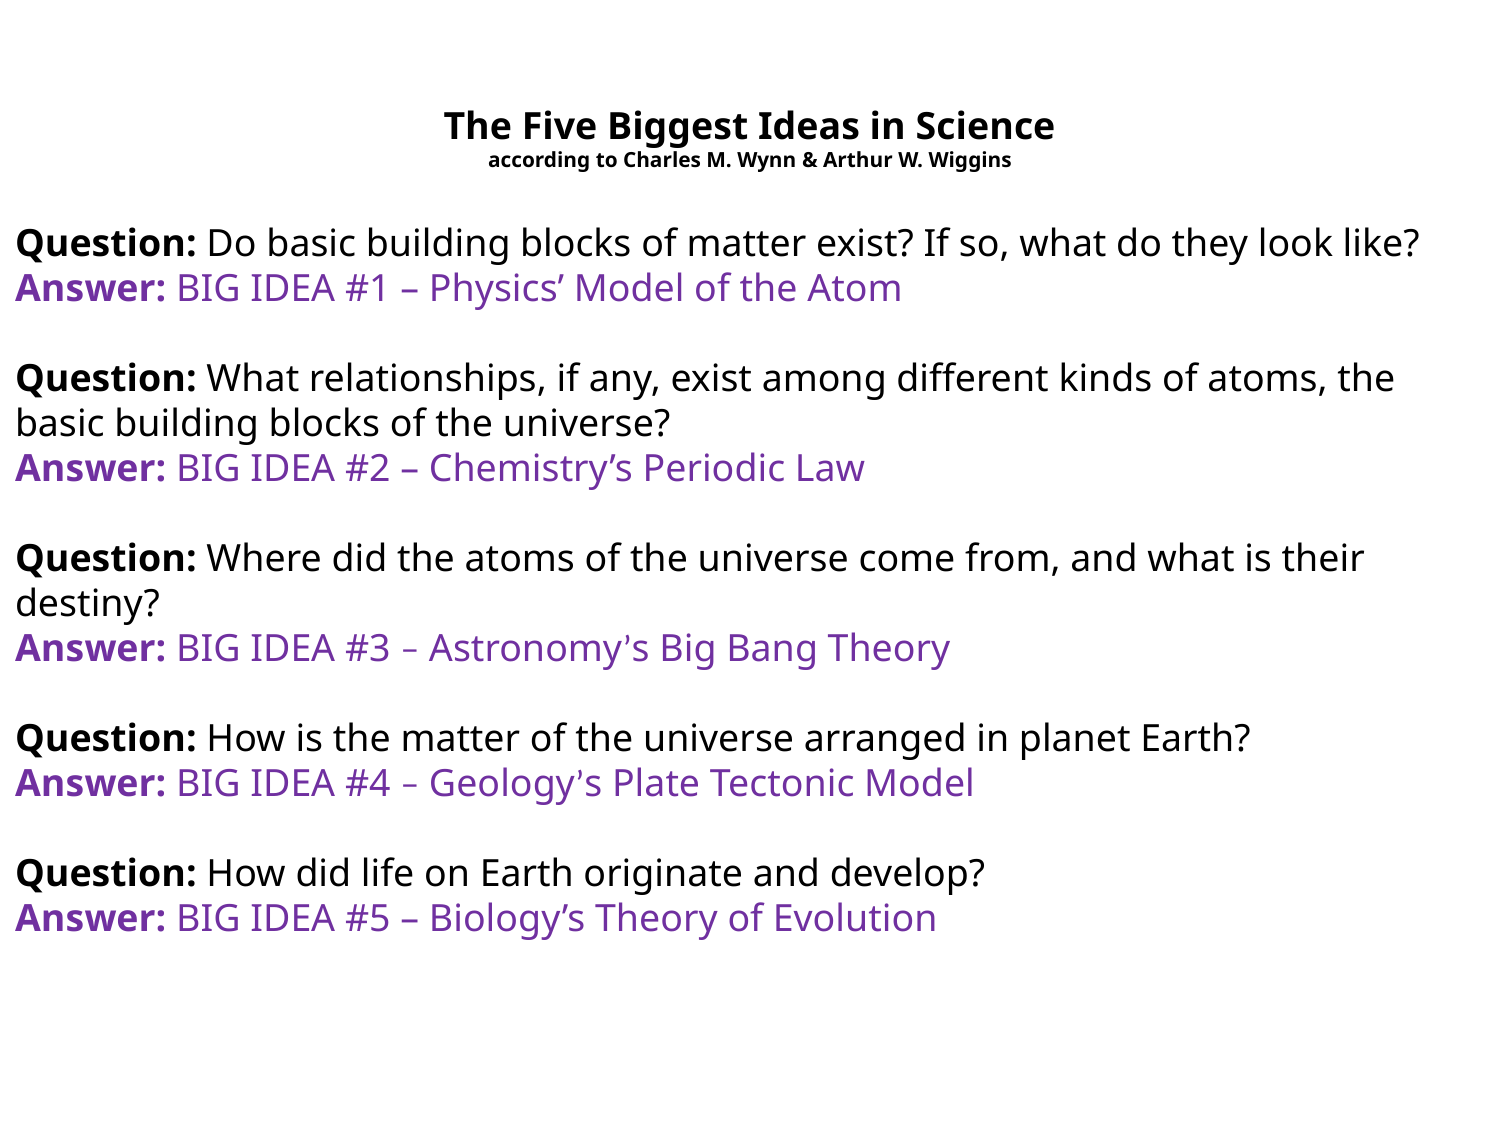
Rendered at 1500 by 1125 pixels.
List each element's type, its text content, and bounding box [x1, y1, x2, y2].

text_box The Five Biggest Ideas in Science according to Charles M. Wynn & Arthur W. Wiggins Question: Do basic building blocks of matter exist? If so, what do they look like? Answer: BIG IDEA #1 – Physics’ Model of the Atom Question: What relationships, if any, exist among different kinds of atoms, the basic building blocks of the universe? Answer: BIG IDEA #2 – Chemistry’s Periodic Law Question: Where did the atoms of the universe come from, and what is their destiny? Answer: BIG IDEA #3 – Astronomy’s Big Bang Theory Question: How is the matter of the universe arranged in planet Earth? Answer: BIG IDEA #4 – Geology’s Plate Tectonic Model Question: How did life on Earth originate and develop? Answer: BIG IDEA #5 – Biology’s Theory of Evolution [0, 0, 1500, 947]
